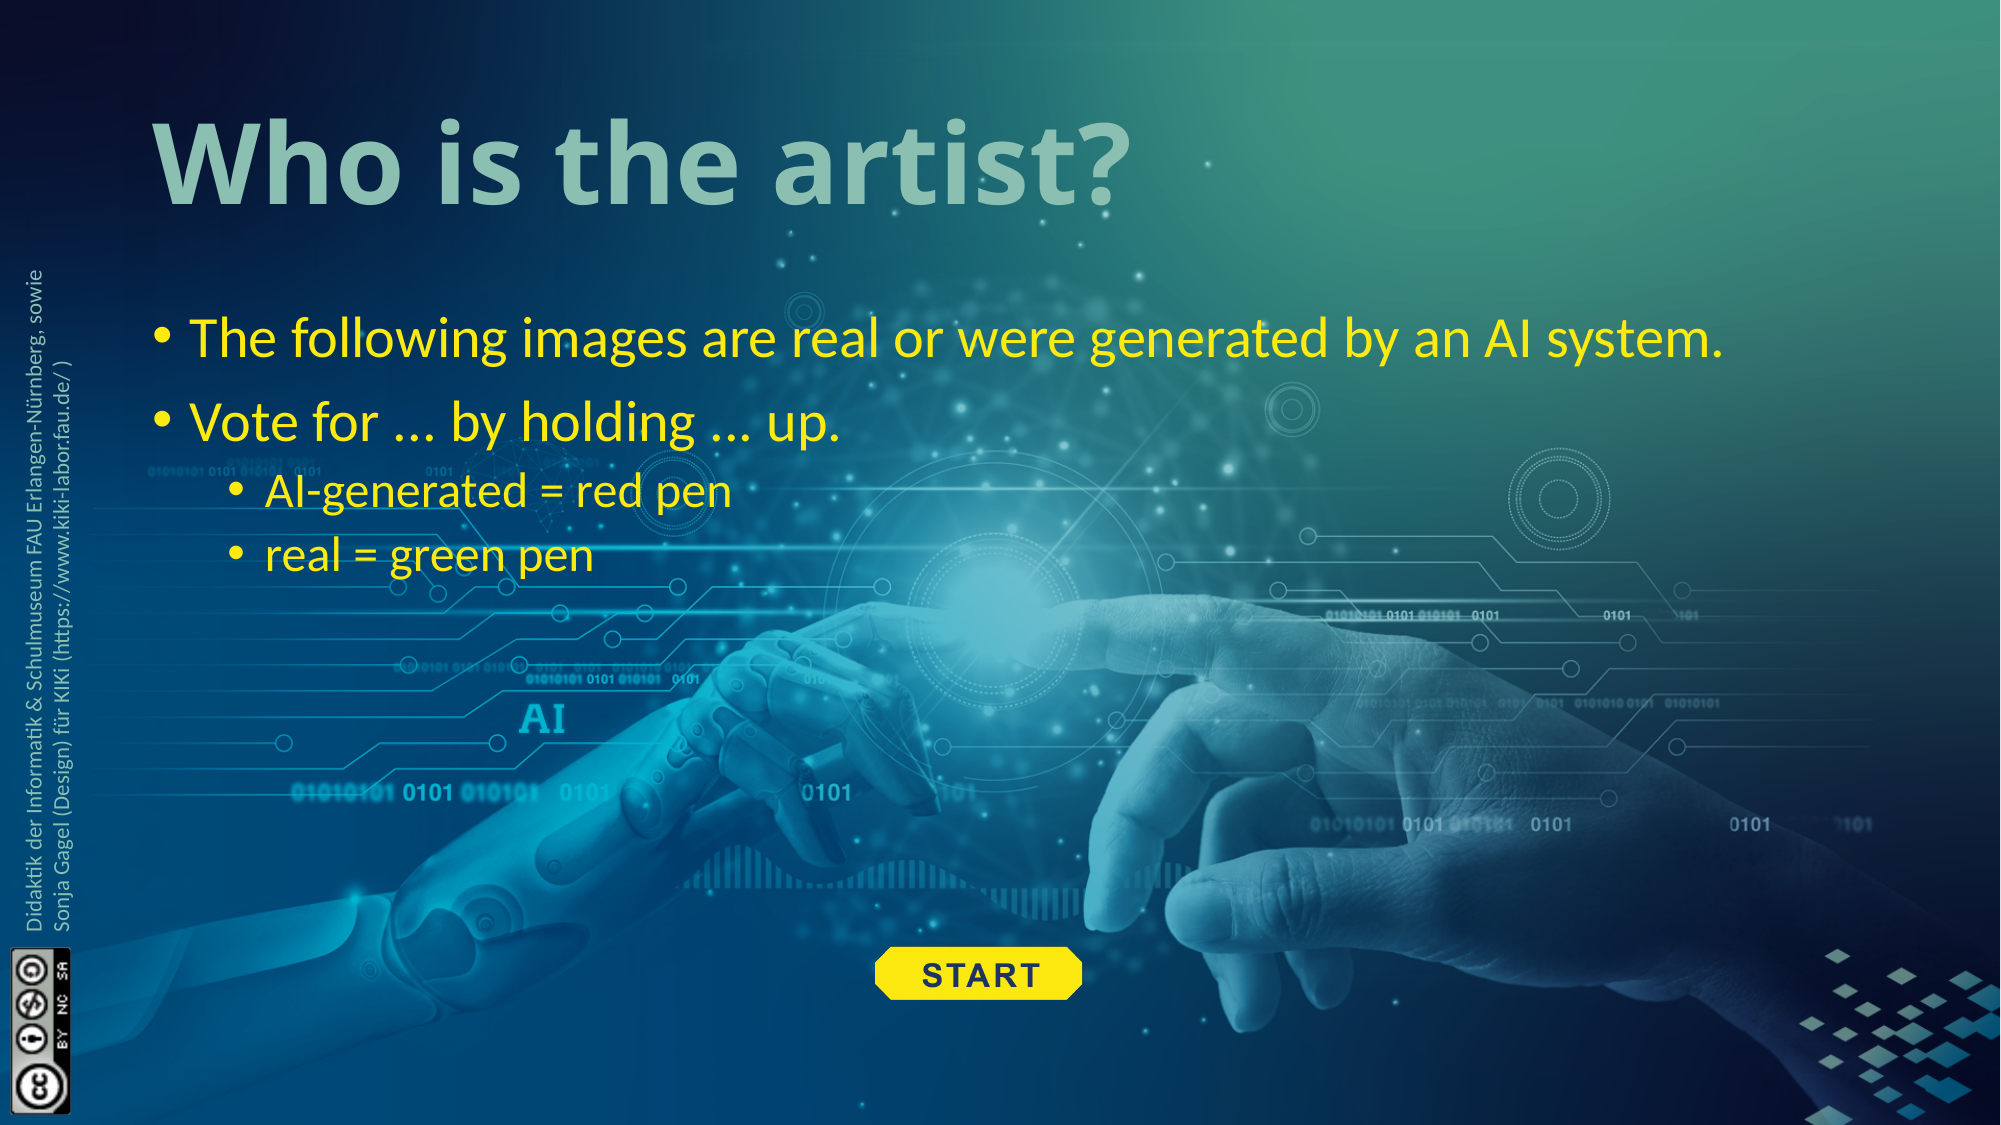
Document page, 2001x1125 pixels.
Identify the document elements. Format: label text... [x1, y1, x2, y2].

list The following images are real or were generated by an AI system. Vote for ... by holding ... up. AI-generated = red pen real = green pen [137, 299, 1863, 1014]
picture [0, 0, 2001, 1125]
title Who is the artist? [137, 59, 1863, 278]
